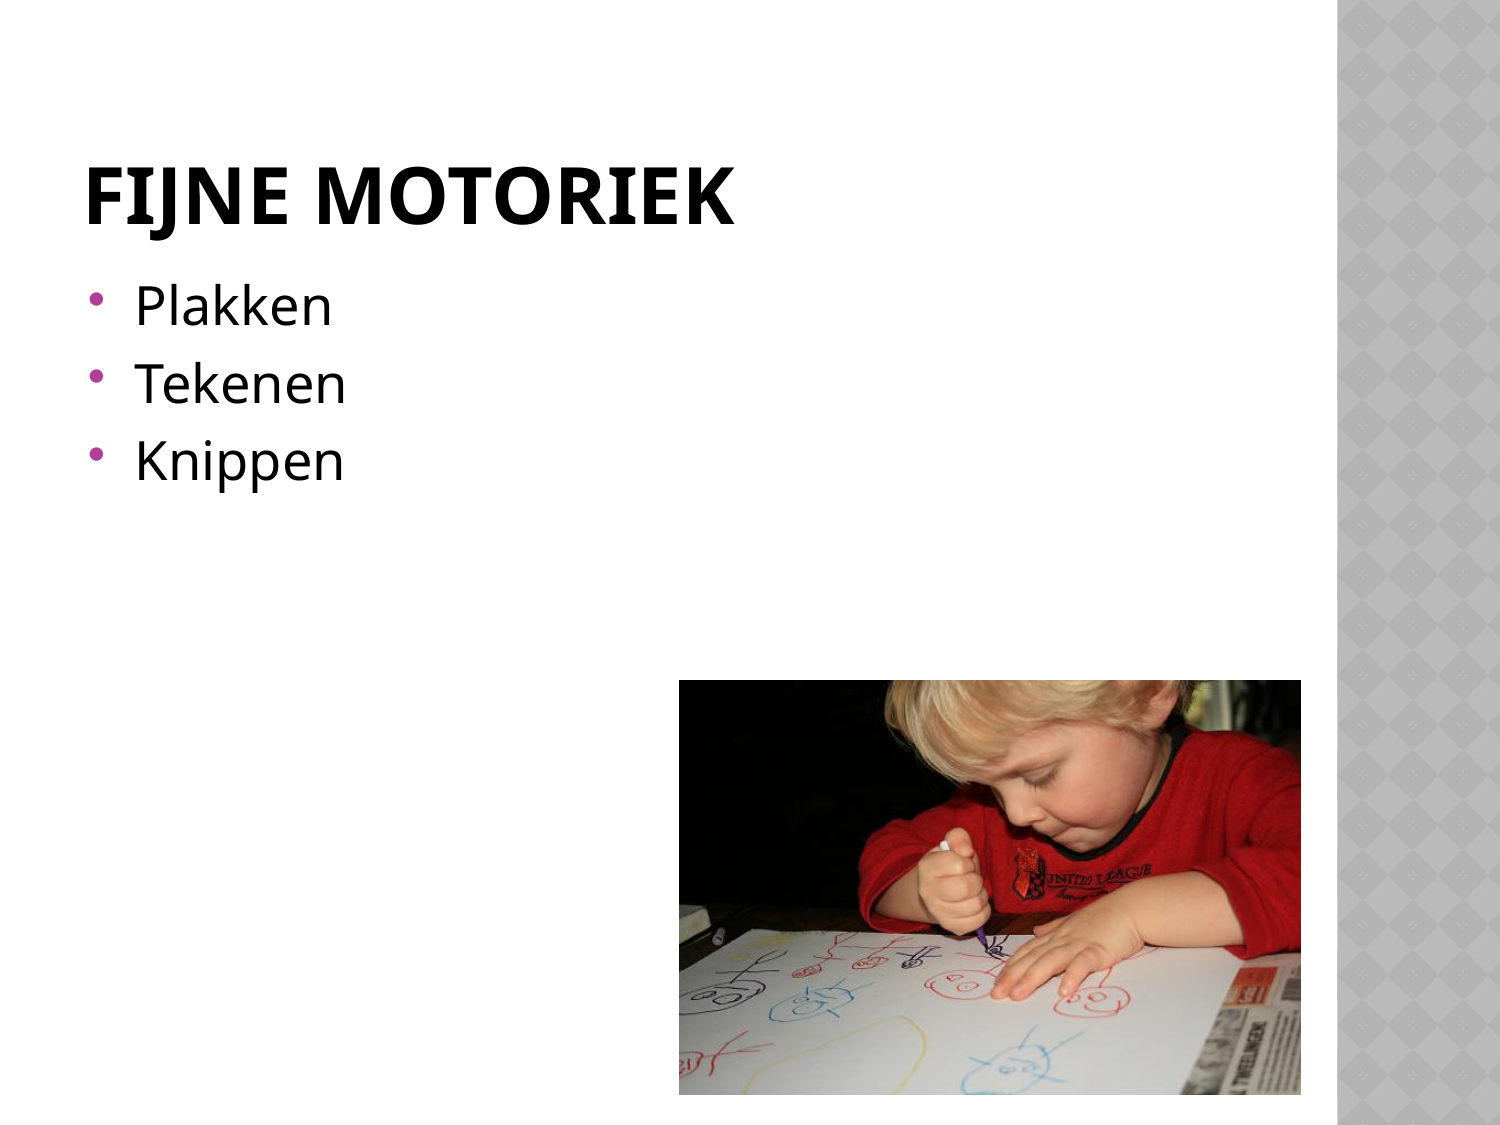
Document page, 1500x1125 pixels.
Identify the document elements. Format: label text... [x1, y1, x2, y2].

title Fijne motoriek [75, 52, 1263, 240]
picture [678, 680, 1301, 1096]
list Plakken Tekenen Knippen [75, 264, 1263, 1059]
